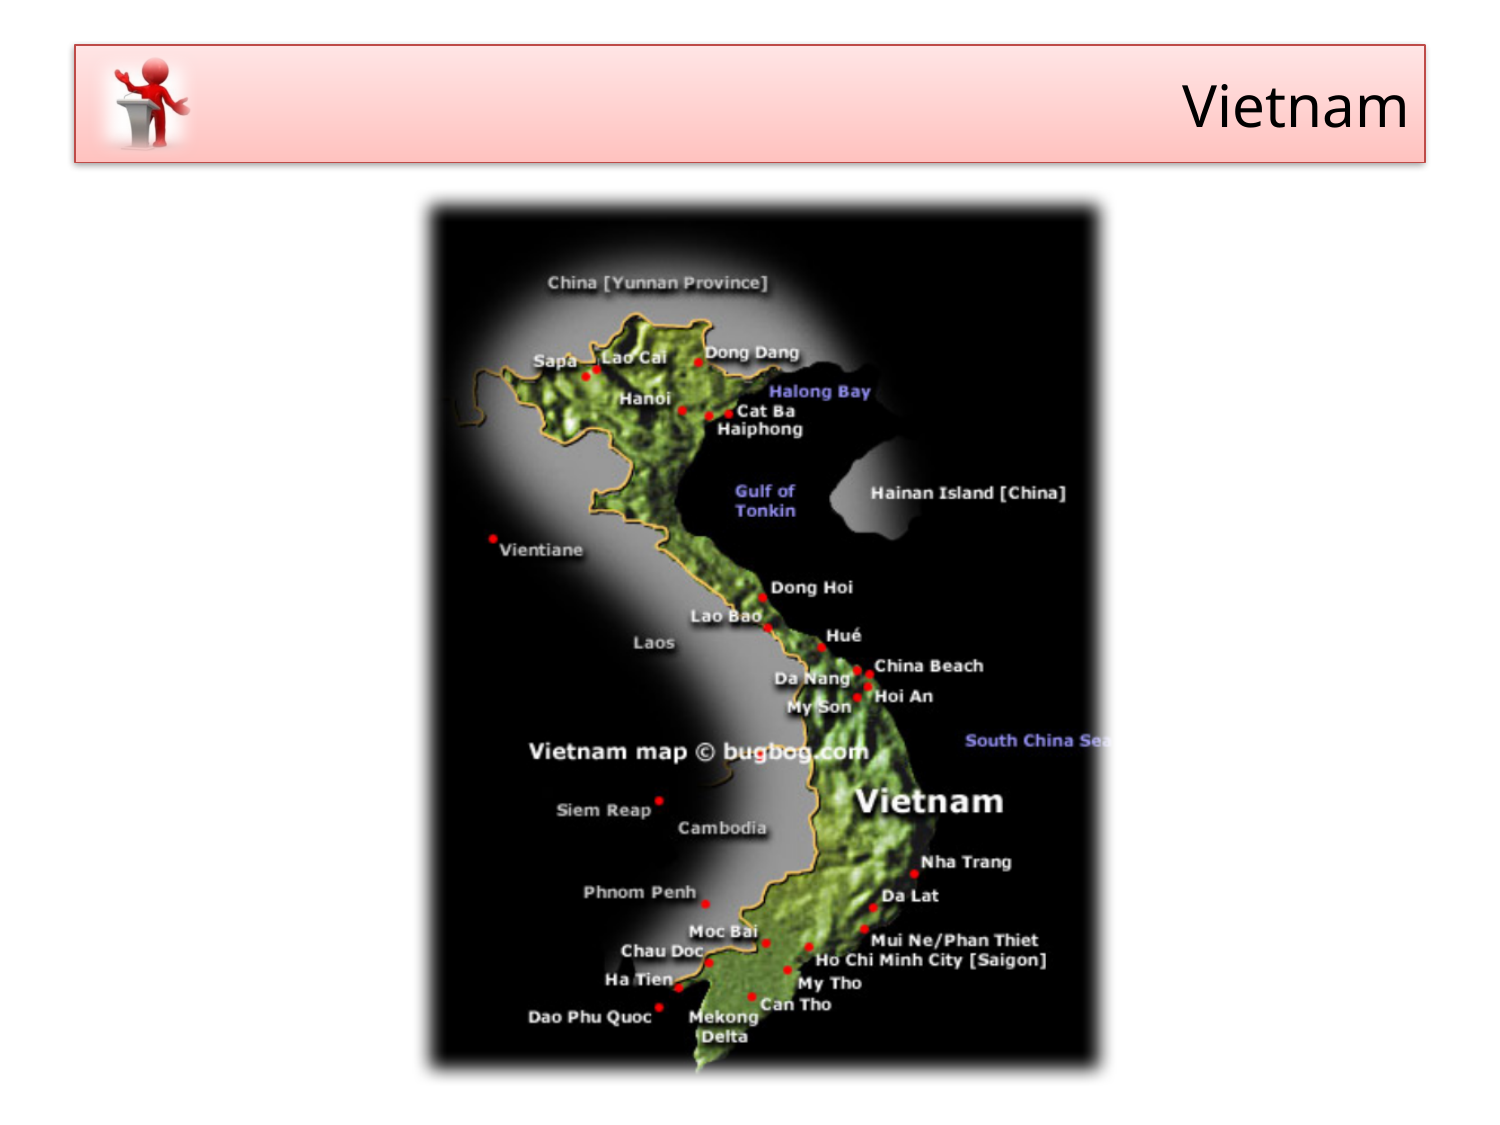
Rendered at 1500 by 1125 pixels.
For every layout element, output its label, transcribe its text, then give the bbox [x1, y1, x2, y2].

picture [412, 187, 1117, 1088]
text_box Vietnam [74, 44, 1426, 163]
picture [87, 49, 201, 163]
